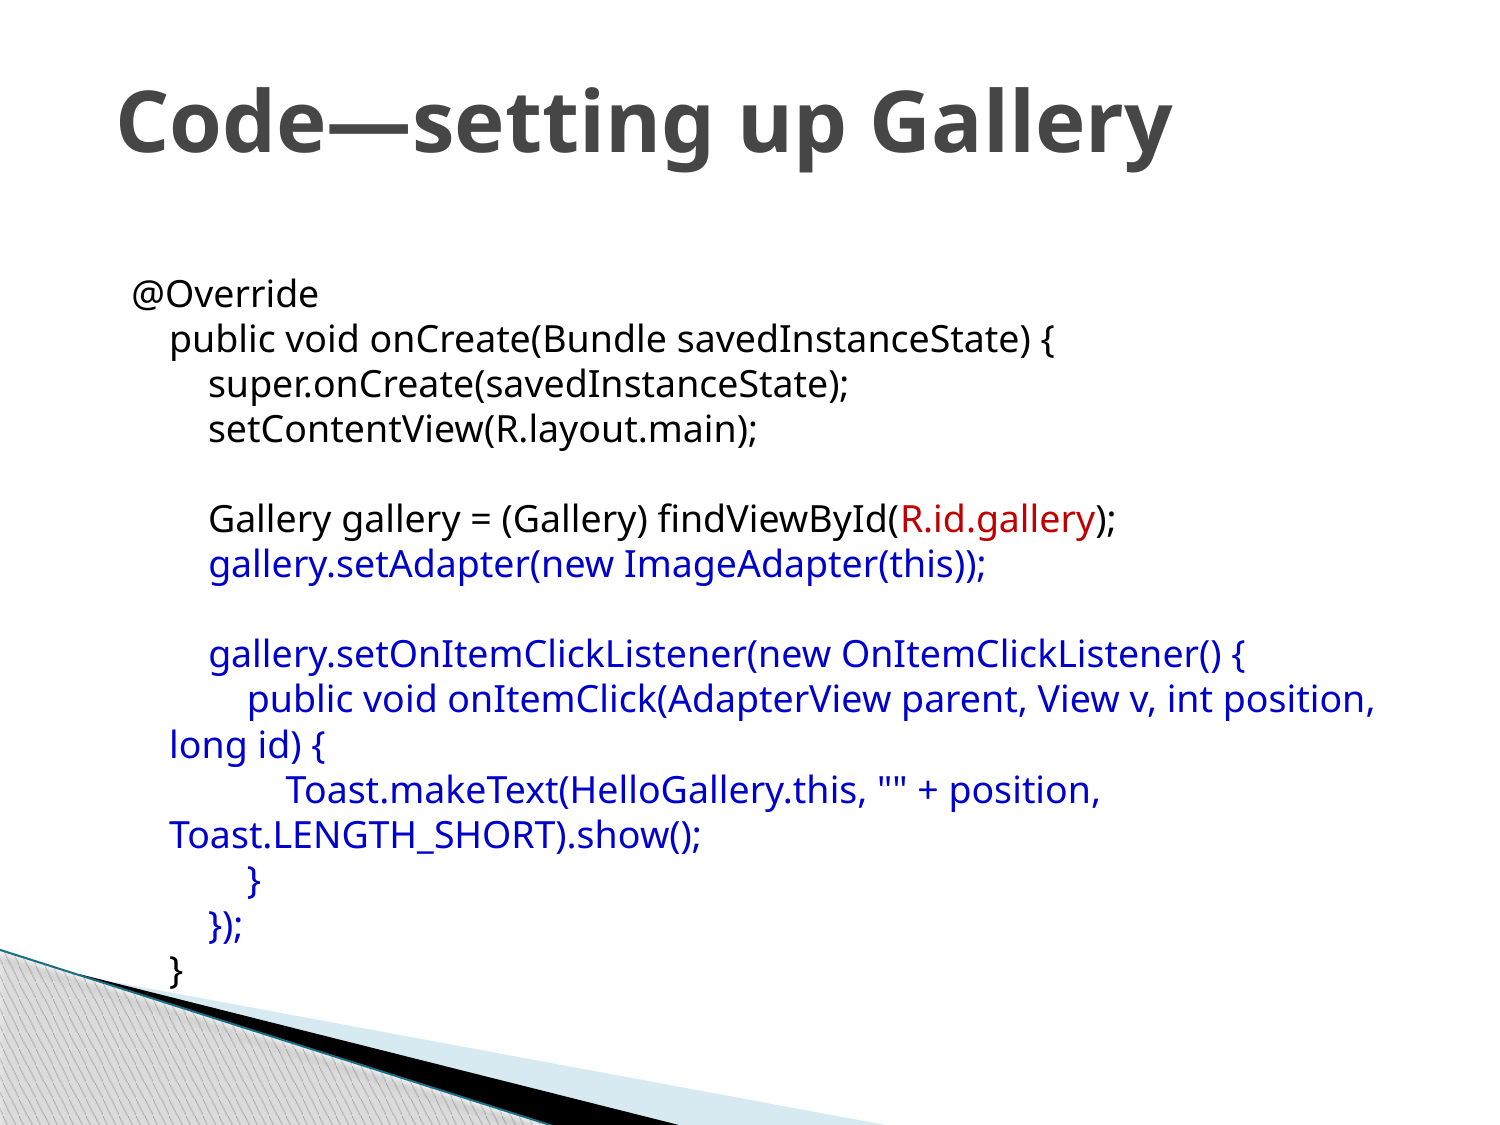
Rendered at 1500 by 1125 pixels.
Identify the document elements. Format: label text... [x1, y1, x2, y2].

list @Override public void onCreate(Bundle savedInstanceState) { super.onCreate(savedInstanceState); setContentView(R.layout.main); Gallery gallery = (Gallery) findViewById(R.id.gallery); gallery.setAdapter(new ImageAdapter(this)); gallery.setOnItemClickListener(new OnItemClickListener() { public void onItemClick(AdapterView parent, View v, int position, long id) { Toast.makeText(HelloGallery.this, "" + position, Toast.LENGTH_SHORT).show(); } }); } [100, 262, 1438, 1000]
title Code—setting up Gallery [100, 37, 1438, 200]
